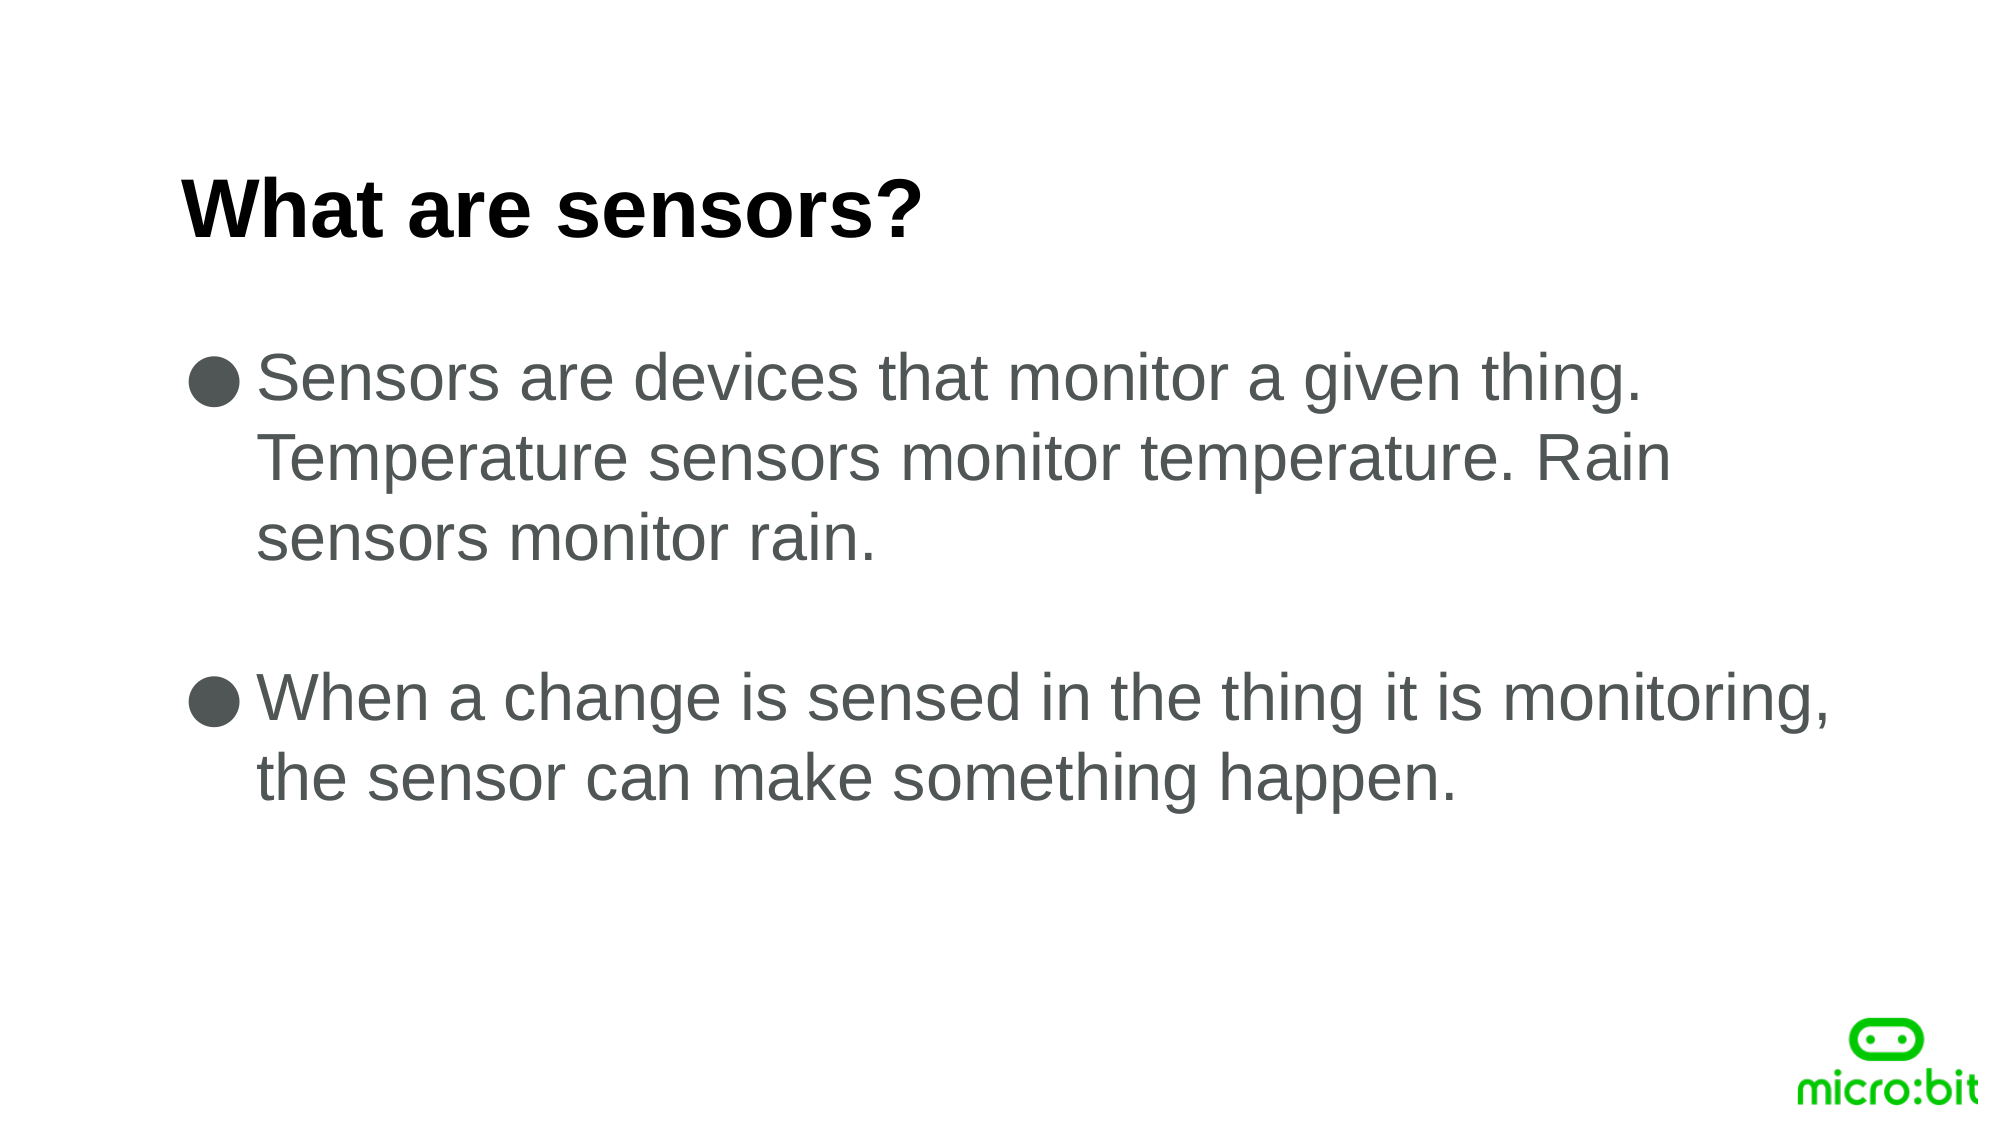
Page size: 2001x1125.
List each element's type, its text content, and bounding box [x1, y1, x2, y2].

picture [1797, 1017, 1978, 1106]
text_box What are sensors? Sensors are devices that monitor a given thing. Temperature sensors monitor temperature. Rain sensors monitor rain. When a change is sensed in the thing it is monitoring, the sensor can make something happen. [166, 60, 1918, 884]
